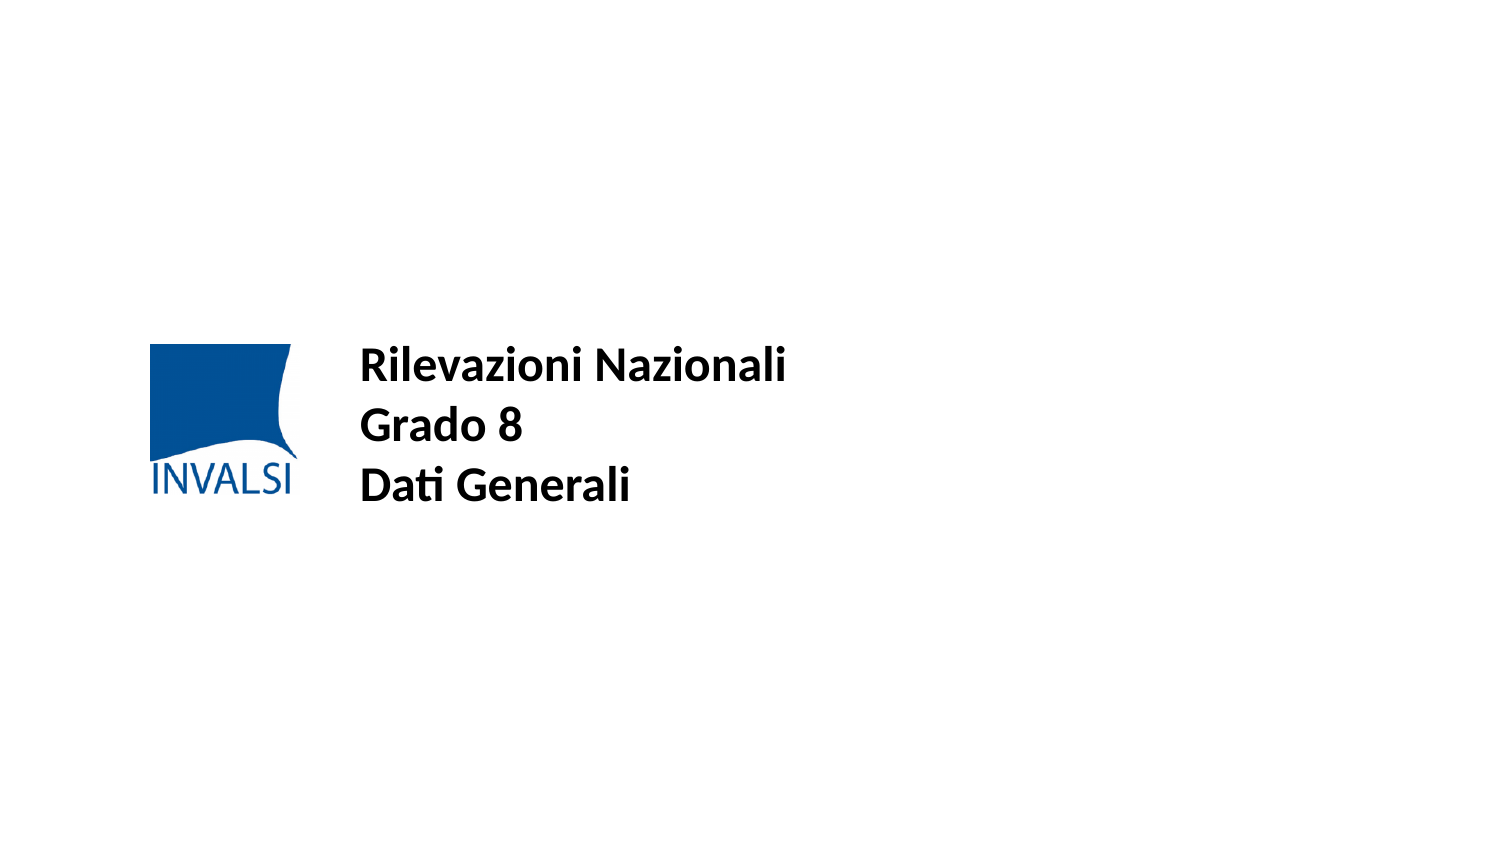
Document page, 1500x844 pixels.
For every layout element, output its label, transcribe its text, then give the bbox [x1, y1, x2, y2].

text_box Rilevazioni Nazionali Grado 8 Dati Generali [344, 0, 1500, 844]
picture [149, 344, 300, 495]
